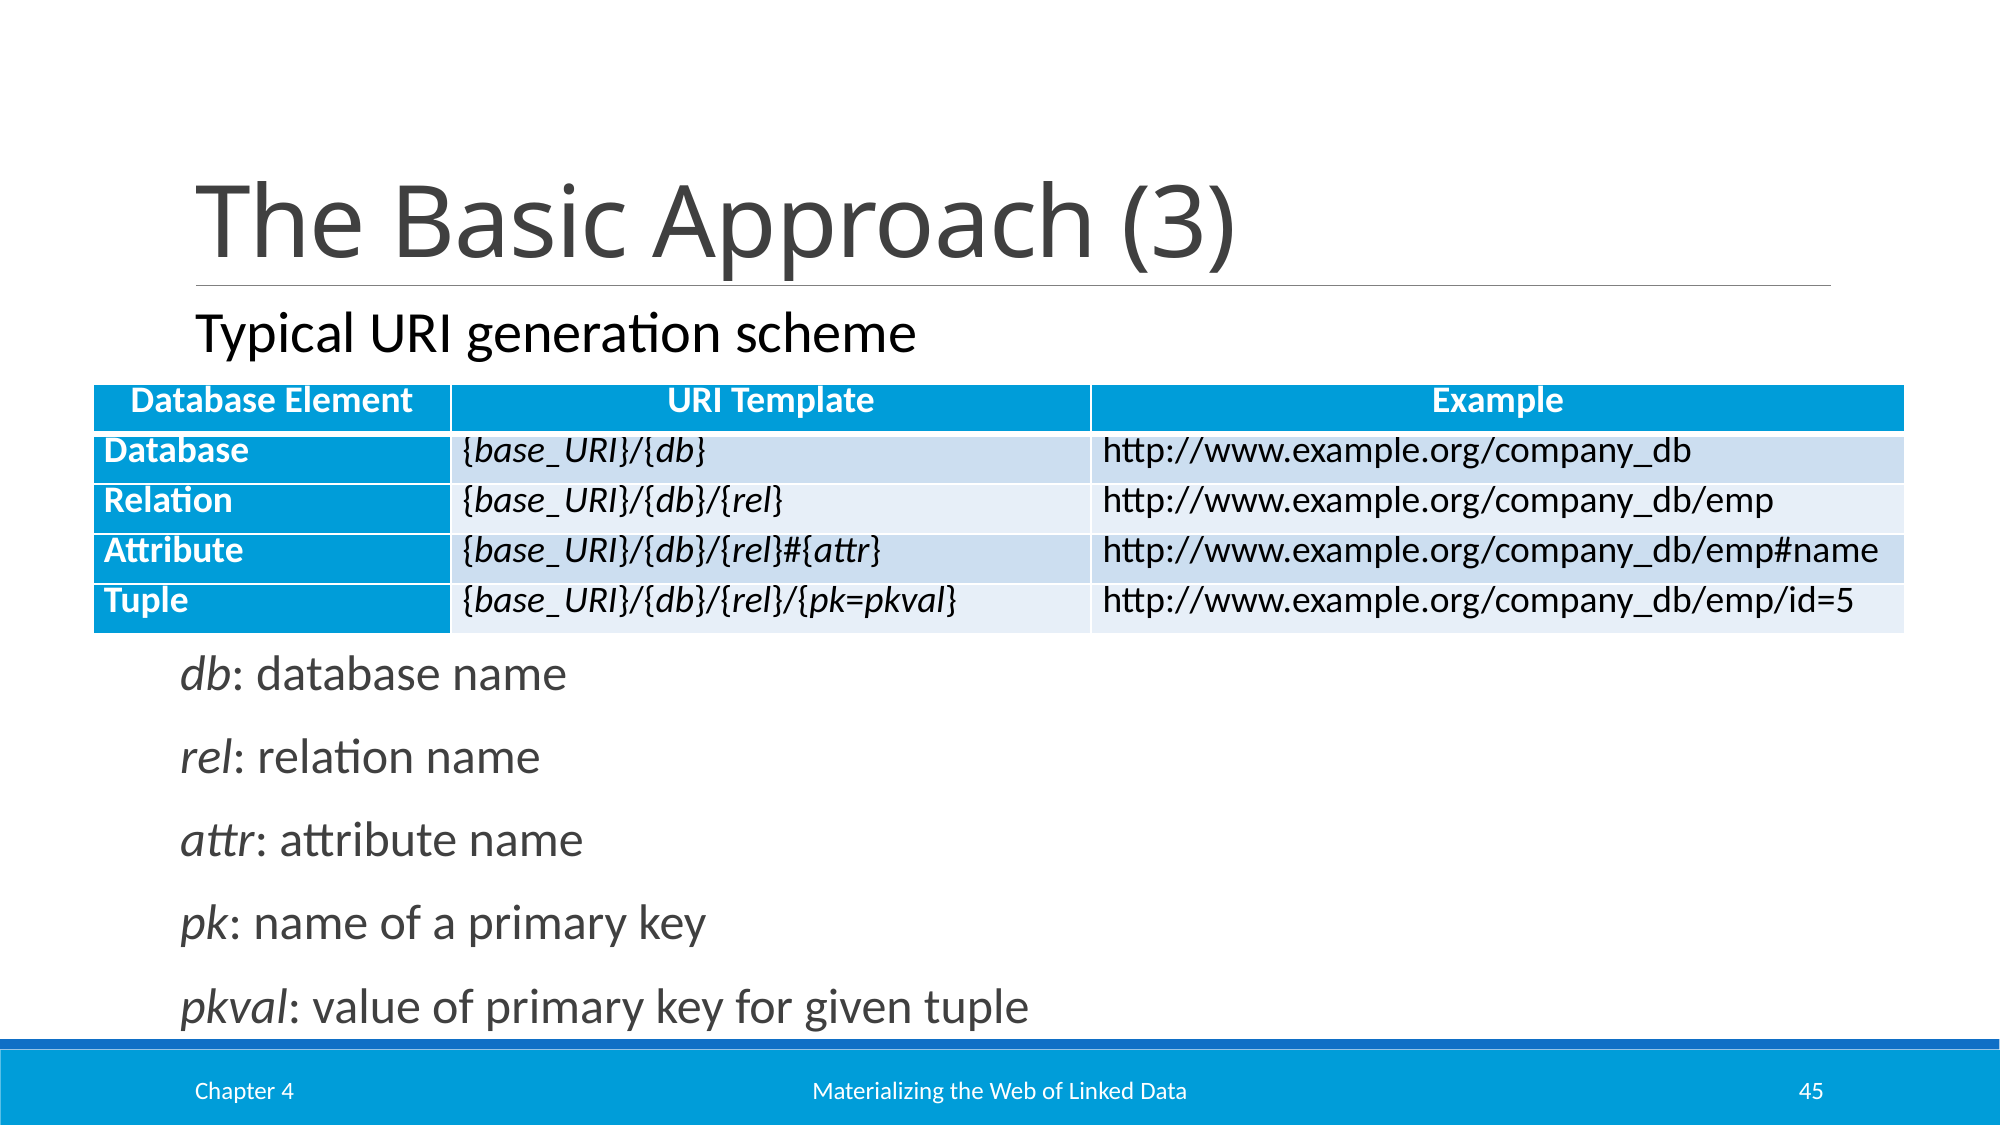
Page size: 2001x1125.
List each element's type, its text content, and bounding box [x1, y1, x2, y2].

slide_number Chapter 4 [180, 1059, 586, 1120]
title The Basic Approach (3) [180, 47, 1830, 285]
table_header Database Element [94, 385, 450, 431]
table_cell http://www.example.org/company_db [1092, 437, 1904, 483]
slide_number 45 [1624, 1059, 1840, 1120]
text_box Typical URI generation scheme [180, 302, 1906, 389]
table_cell {base_URI}/{db}/{rel}#{attr} [452, 535, 1090, 583]
table_cell Tuple [94, 585, 450, 633]
list db: database name rel: relation name attr: attribute name pk: name of a primary key pkval: value of primary key for given tuple [180, 639, 1863, 1014]
table_cell Database [94, 437, 450, 483]
table_cell http://www.example.org/company_db/emp [1092, 485, 1904, 533]
table_cell http://www.example.org/company_db/emp#name [1092, 535, 1904, 583]
table_header Example [1092, 389, 1904, 431]
table_cell Relation [94, 485, 450, 533]
table_cell Attribute [94, 535, 450, 583]
table_cell {base_URI}/{db} [452, 437, 1090, 483]
table_header URI Template [452, 389, 1090, 431]
table_cell {base_URI}/{db}/{rel} [452, 485, 1090, 533]
footer Materializing the Web of Linked Data [604, 1059, 1396, 1120]
table_cell http://www.example.org/company_db/emp/id=5 [1092, 585, 1904, 633]
table_cell {base_URI}/{db}/{rel}/{pk=pkval} [452, 585, 1090, 633]
